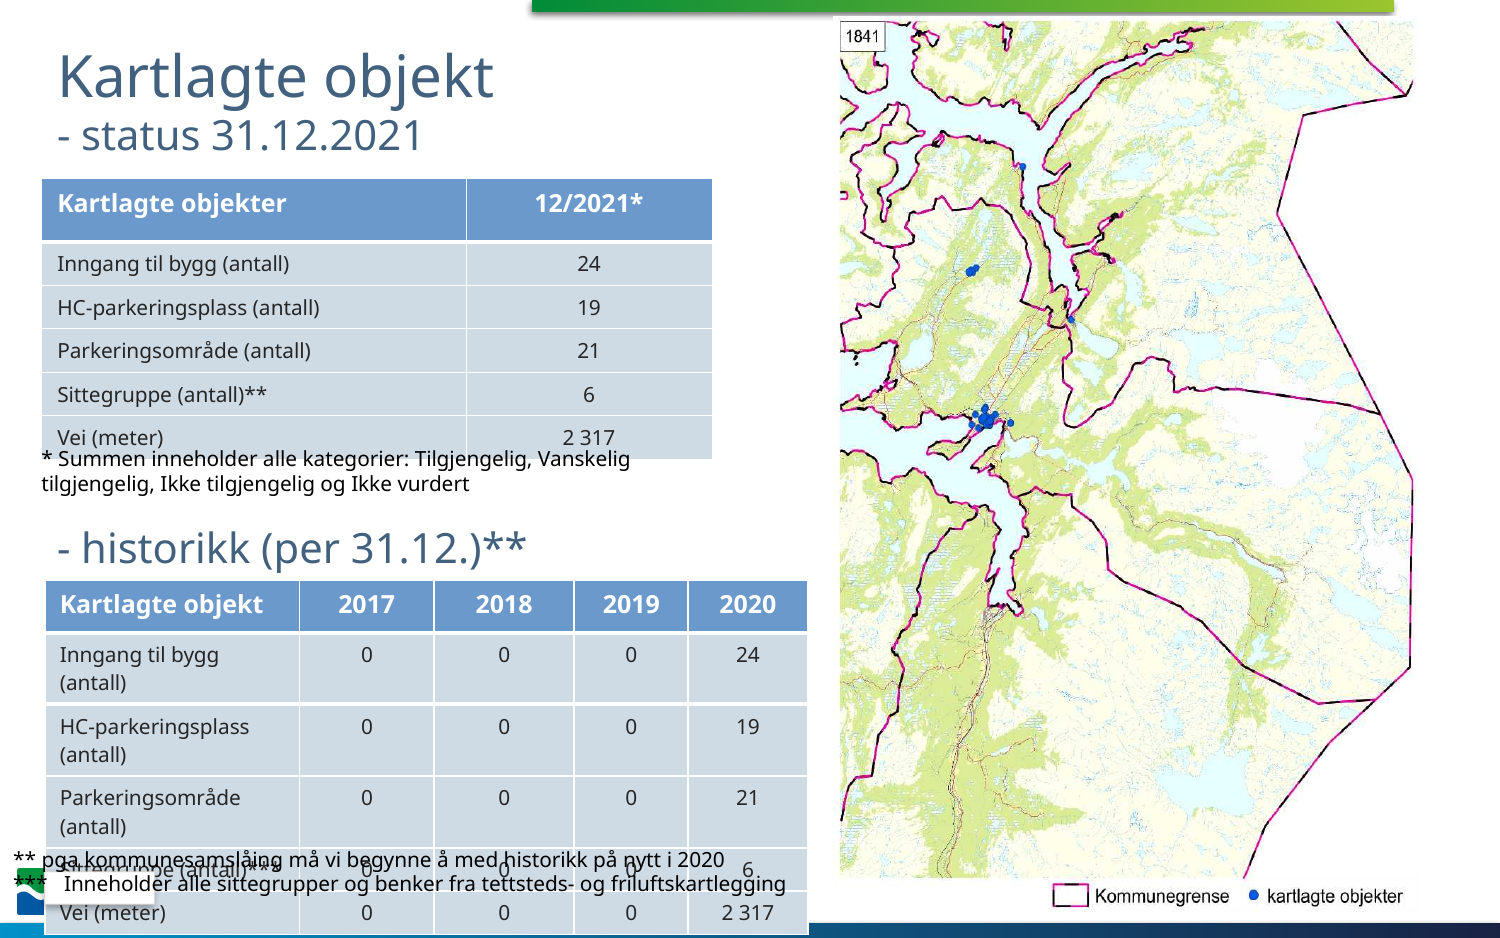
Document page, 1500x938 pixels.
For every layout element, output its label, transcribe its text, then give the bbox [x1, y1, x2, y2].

table_cell HC-parkeringsplass (antall) [46, 706, 299, 775]
table_cell 0 [435, 635, 573, 702]
table_header 2019 [575, 581, 687, 631]
table_cell 0 [575, 904, 687, 934]
table_header Kartlagte objekter [42, 179, 466, 240]
table_cell 2 317 [467, 416, 712, 459]
text_box - historikk (per 31.12.)** [42, 496, 828, 580]
text_box ** pga kommunesamslåing må vi begynne å med historikk på nytt i 2020 *** Inneholder alle sittegrupper og benker fra tettsteds- og friluftskartlegging [0, 838, 802, 904]
table_header 2020 [689, 581, 807, 631]
table_cell 0 [300, 706, 433, 775]
table_cell 2 317 [689, 892, 807, 934]
table_cell Vei (meter) [42, 416, 466, 438]
table_header 2017 [300, 581, 433, 631]
table_cell Sittegruppe (antall)** [42, 373, 466, 415]
table_header 12/2021* [467, 179, 712, 240]
table_cell 24 [689, 635, 807, 702]
table_cell 21 [689, 777, 807, 847]
text_box * Summen inneholder alle kategorier: Tilgjengelig, Vanskelig tilgjengelig, Ikke tilgjengelig og Ikke vurdert [26, 438, 711, 504]
table_cell 0 [300, 635, 433, 702]
table_cell 0 [435, 706, 573, 775]
table_cell 6 [467, 373, 712, 415]
table_cell 0 [575, 635, 687, 702]
table_cell 0 [435, 904, 573, 934]
table_cell 0 [575, 706, 687, 775]
table_cell 0 [300, 904, 433, 934]
picture [833, 16, 1419, 913]
table_cell Inngang til bygg (antall) [46, 635, 299, 702]
table_cell Parkeringsområde (antall) [42, 329, 466, 372]
table_cell 24 [467, 244, 712, 285]
table_cell Vei (meter) [46, 904, 299, 934]
table_cell Inngang til bygg (antall) [42, 244, 466, 285]
table_cell 0 [575, 777, 687, 838]
table_header Kartlagte objekt [46, 581, 299, 631]
table_header 2018 [435, 581, 573, 631]
table_cell HC-parkeringsplass (antall) [42, 286, 466, 328]
table_cell 19 [467, 286, 712, 328]
table_cell 0 [435, 777, 573, 838]
table_cell 0 [300, 777, 433, 838]
table_cell 6 [802, 849, 807, 890]
table_cell 19 [689, 706, 807, 775]
table_cell Parkeringsområde (antall) [46, 777, 299, 838]
text_box Kartlagte objekt - status 31.12.2021 [42, 24, 828, 167]
table_cell 21 [467, 329, 712, 372]
